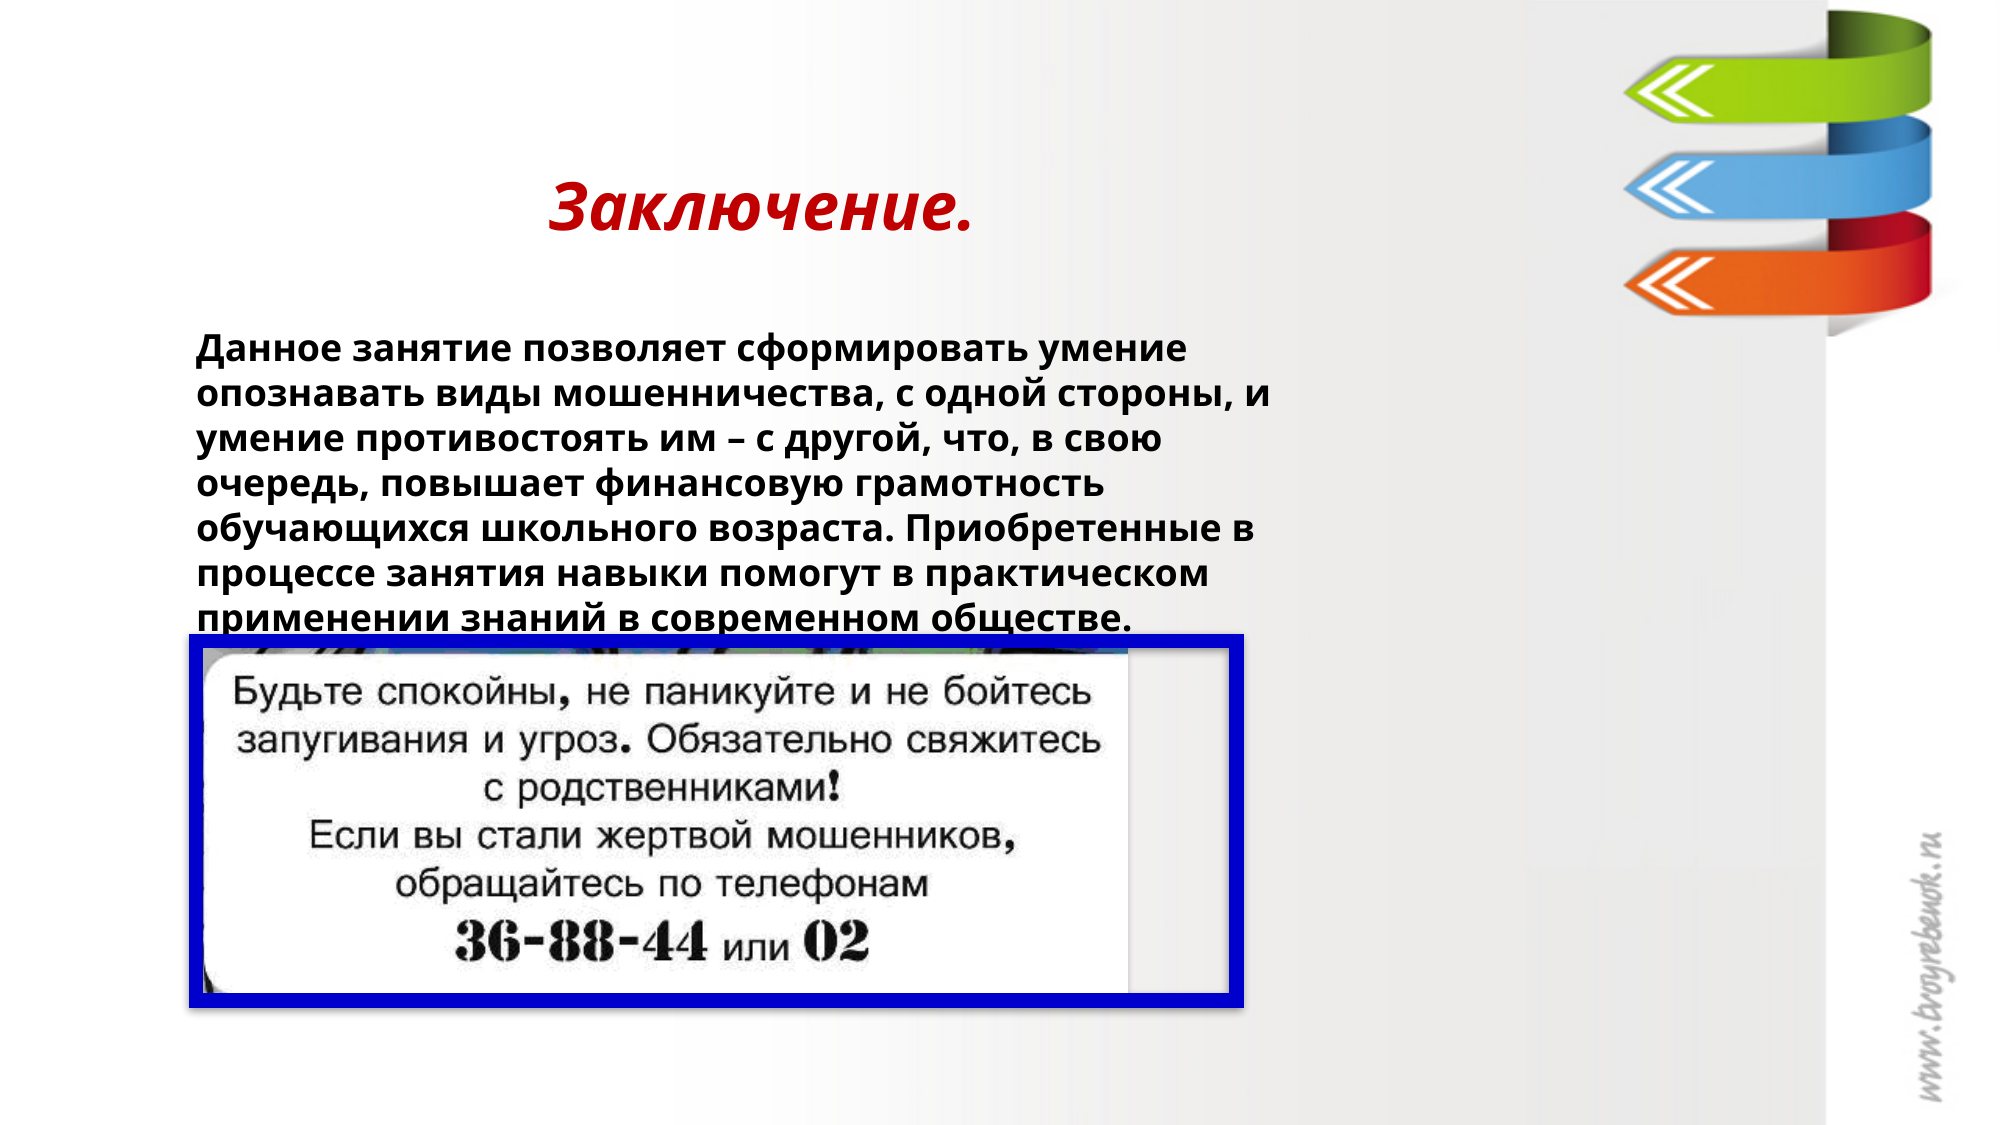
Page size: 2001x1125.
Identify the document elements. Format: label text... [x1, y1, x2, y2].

picture [0, 0, 2001, 1125]
text_box Заключение. Данное занятие позволяет сформировать умение опознавать виды мошенничества, с одной стороны, и умение противостоять им – с другой, что, в свою очередь, повышает финансовую грамотность обучающихся школьного возраста. Приобретенные в процессе занятия навыки помогут в практическом применении знаний в современном обществе. [181, 156, 1362, 692]
